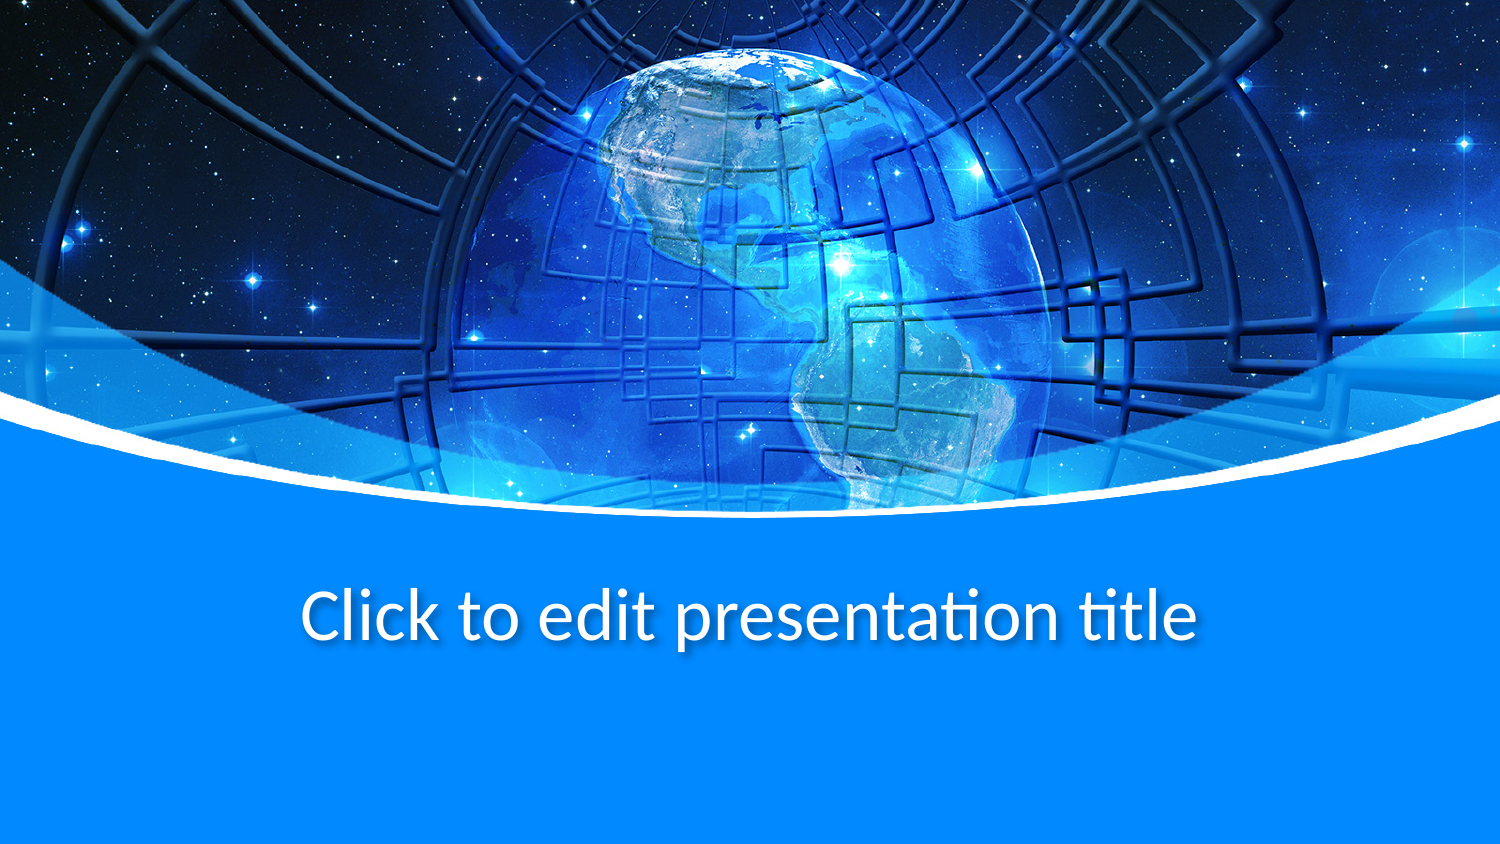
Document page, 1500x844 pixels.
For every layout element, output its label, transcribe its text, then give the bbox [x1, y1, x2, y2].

picture [0, 0, 1500, 844]
title Click to edit presentation title [86, 547, 1414, 674]
